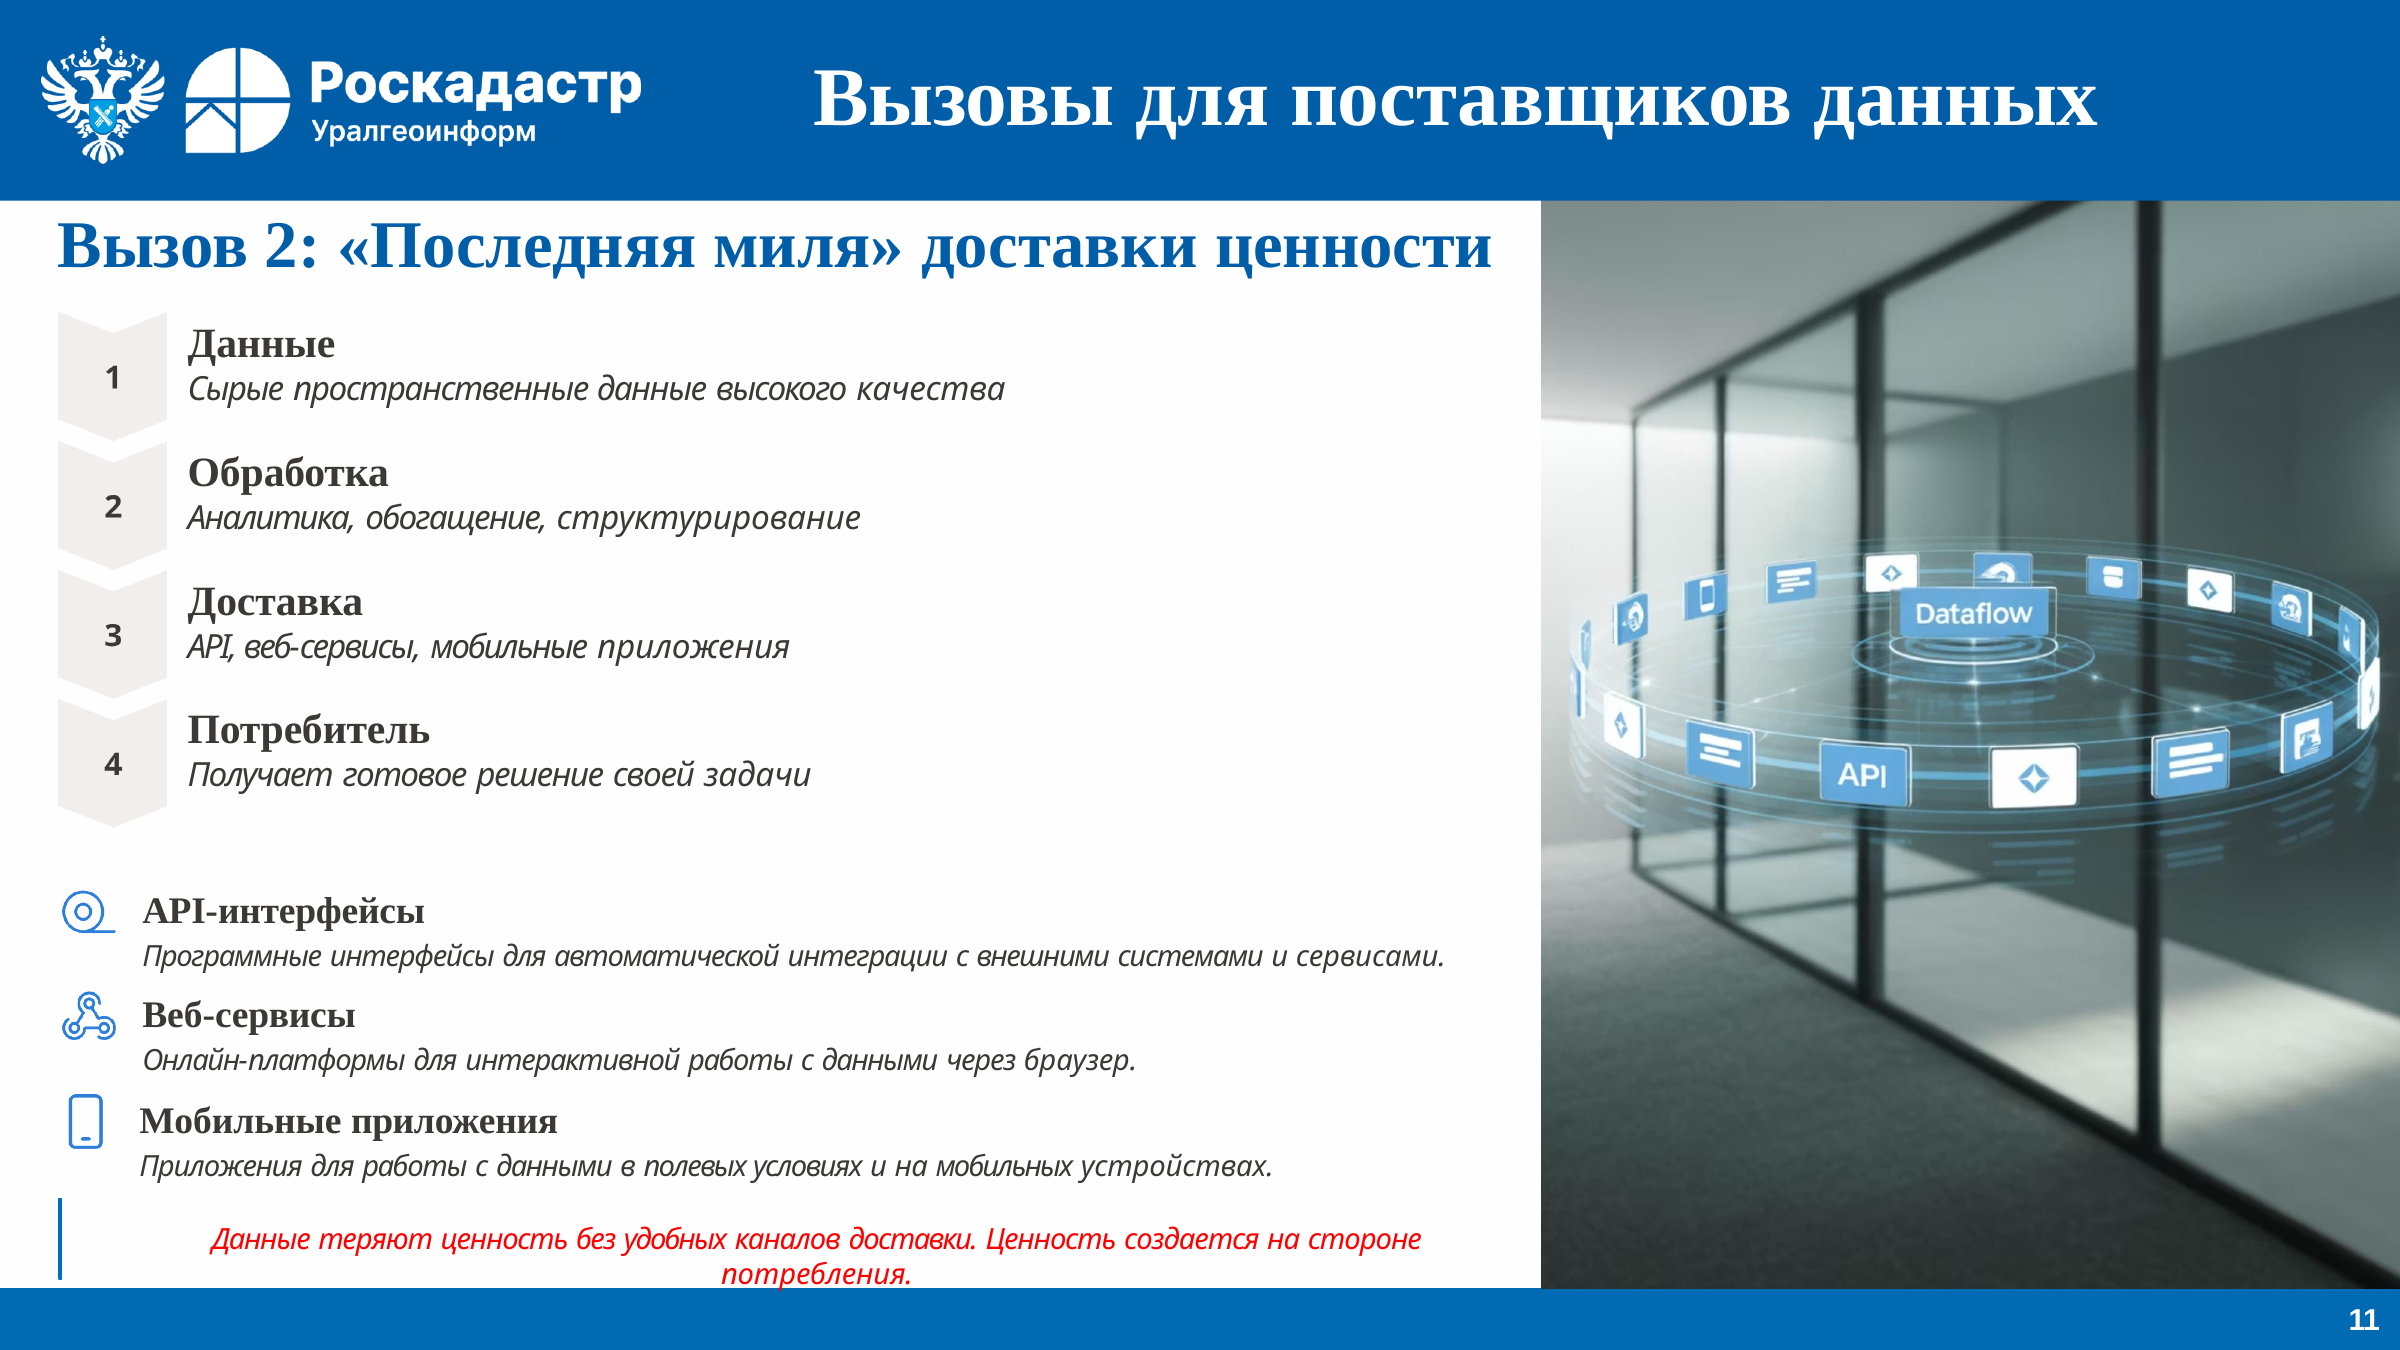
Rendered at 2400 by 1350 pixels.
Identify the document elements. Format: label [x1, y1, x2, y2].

text_box [0, 0, 2400, 1350]
text_box [58, 312, 167, 1150]
text_box [57, 1197, 63, 1281]
